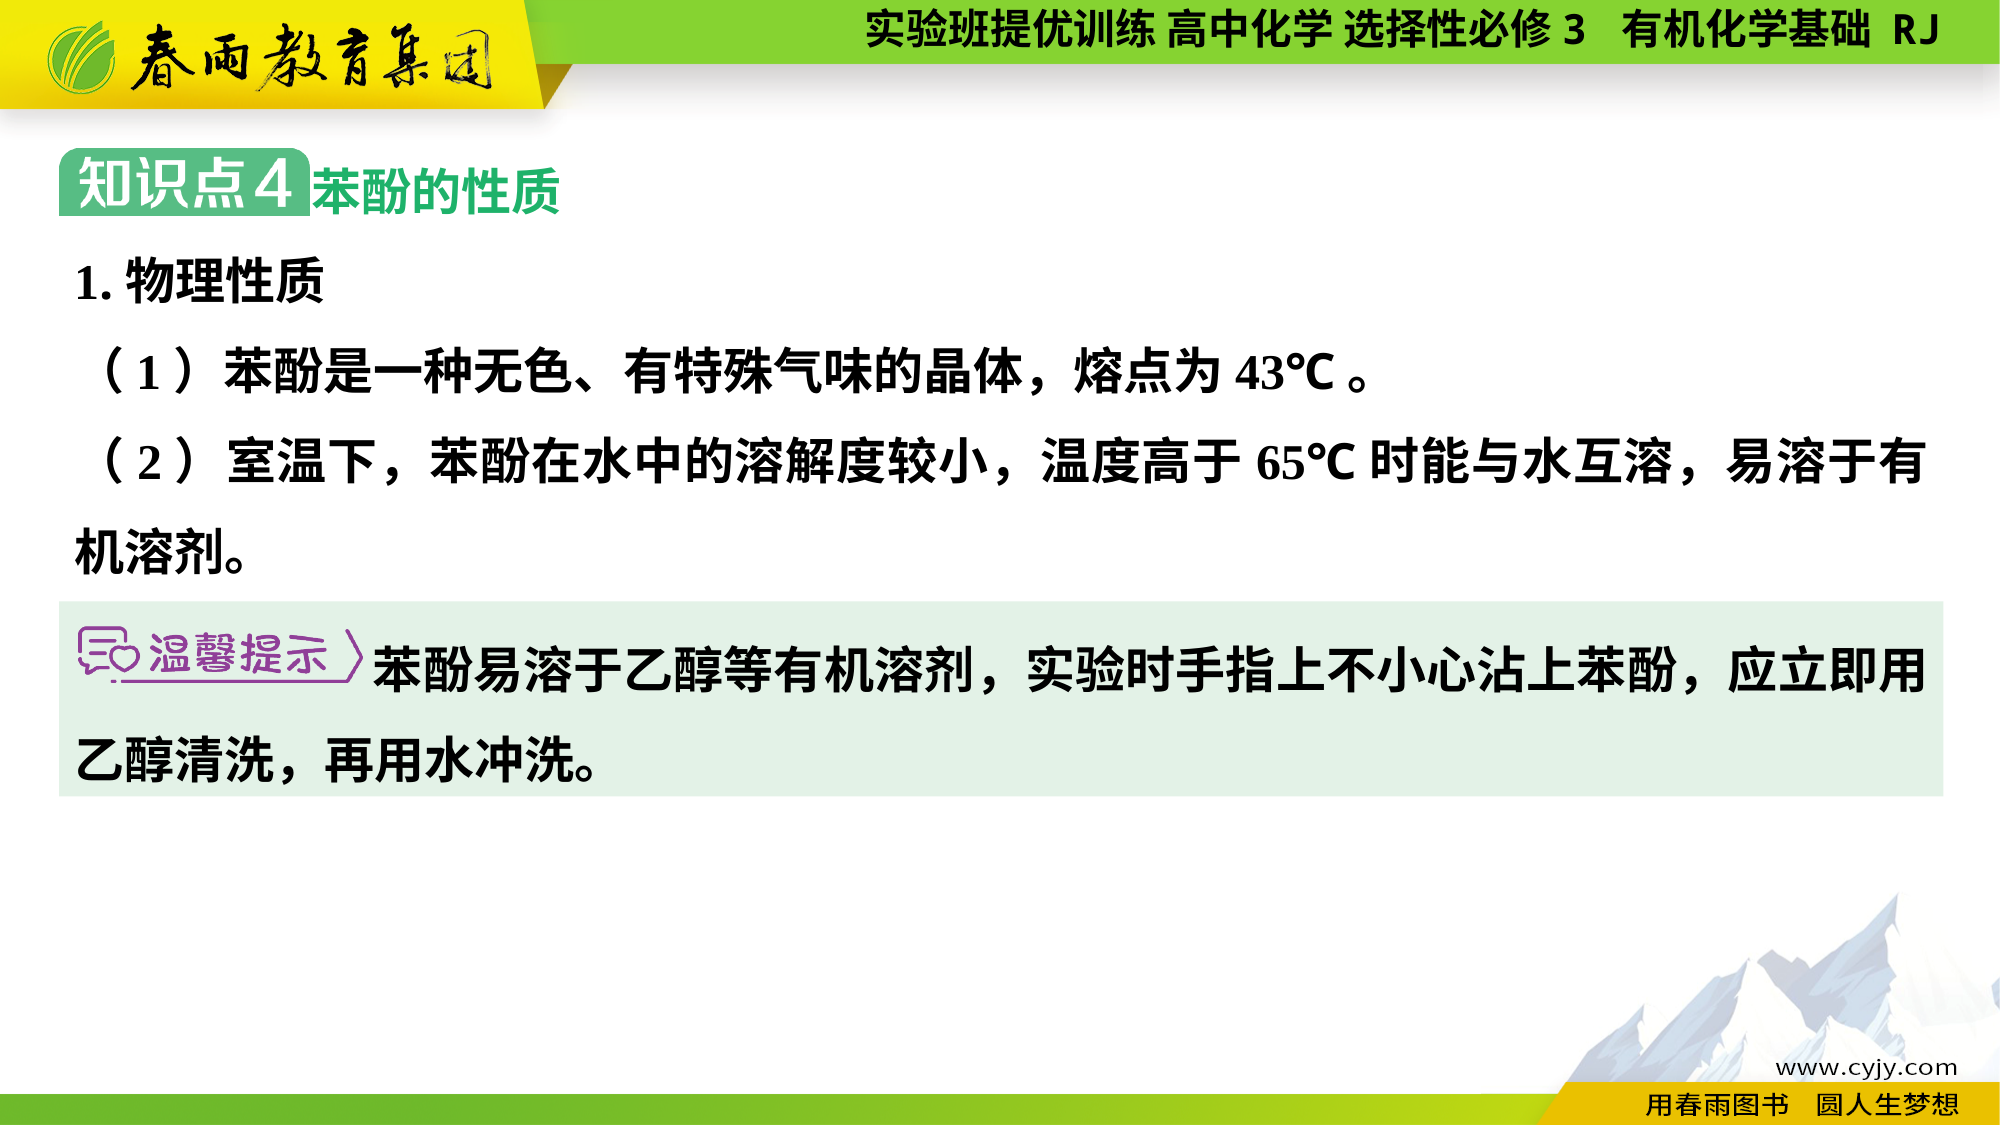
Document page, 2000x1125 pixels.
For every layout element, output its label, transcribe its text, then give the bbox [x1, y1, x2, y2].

text_box 苯酚易溶于乙醇等有机溶剂，实验时手指上不小心沾上苯酚，应立即用乙醇清洗，再用水冲洗。 [59, 601, 1944, 797]
picture [0, 0, 2000, 1125]
list 苯酚的性质 1.物理性质 （1）苯酚是一种无色、有特殊气味的晶体，熔点为43℃。 （2）室温下，苯酚在水中的溶解度较小，温度高于65℃时能与水互溶，易溶于有机溶剂。 [59, 122, 1944, 581]
